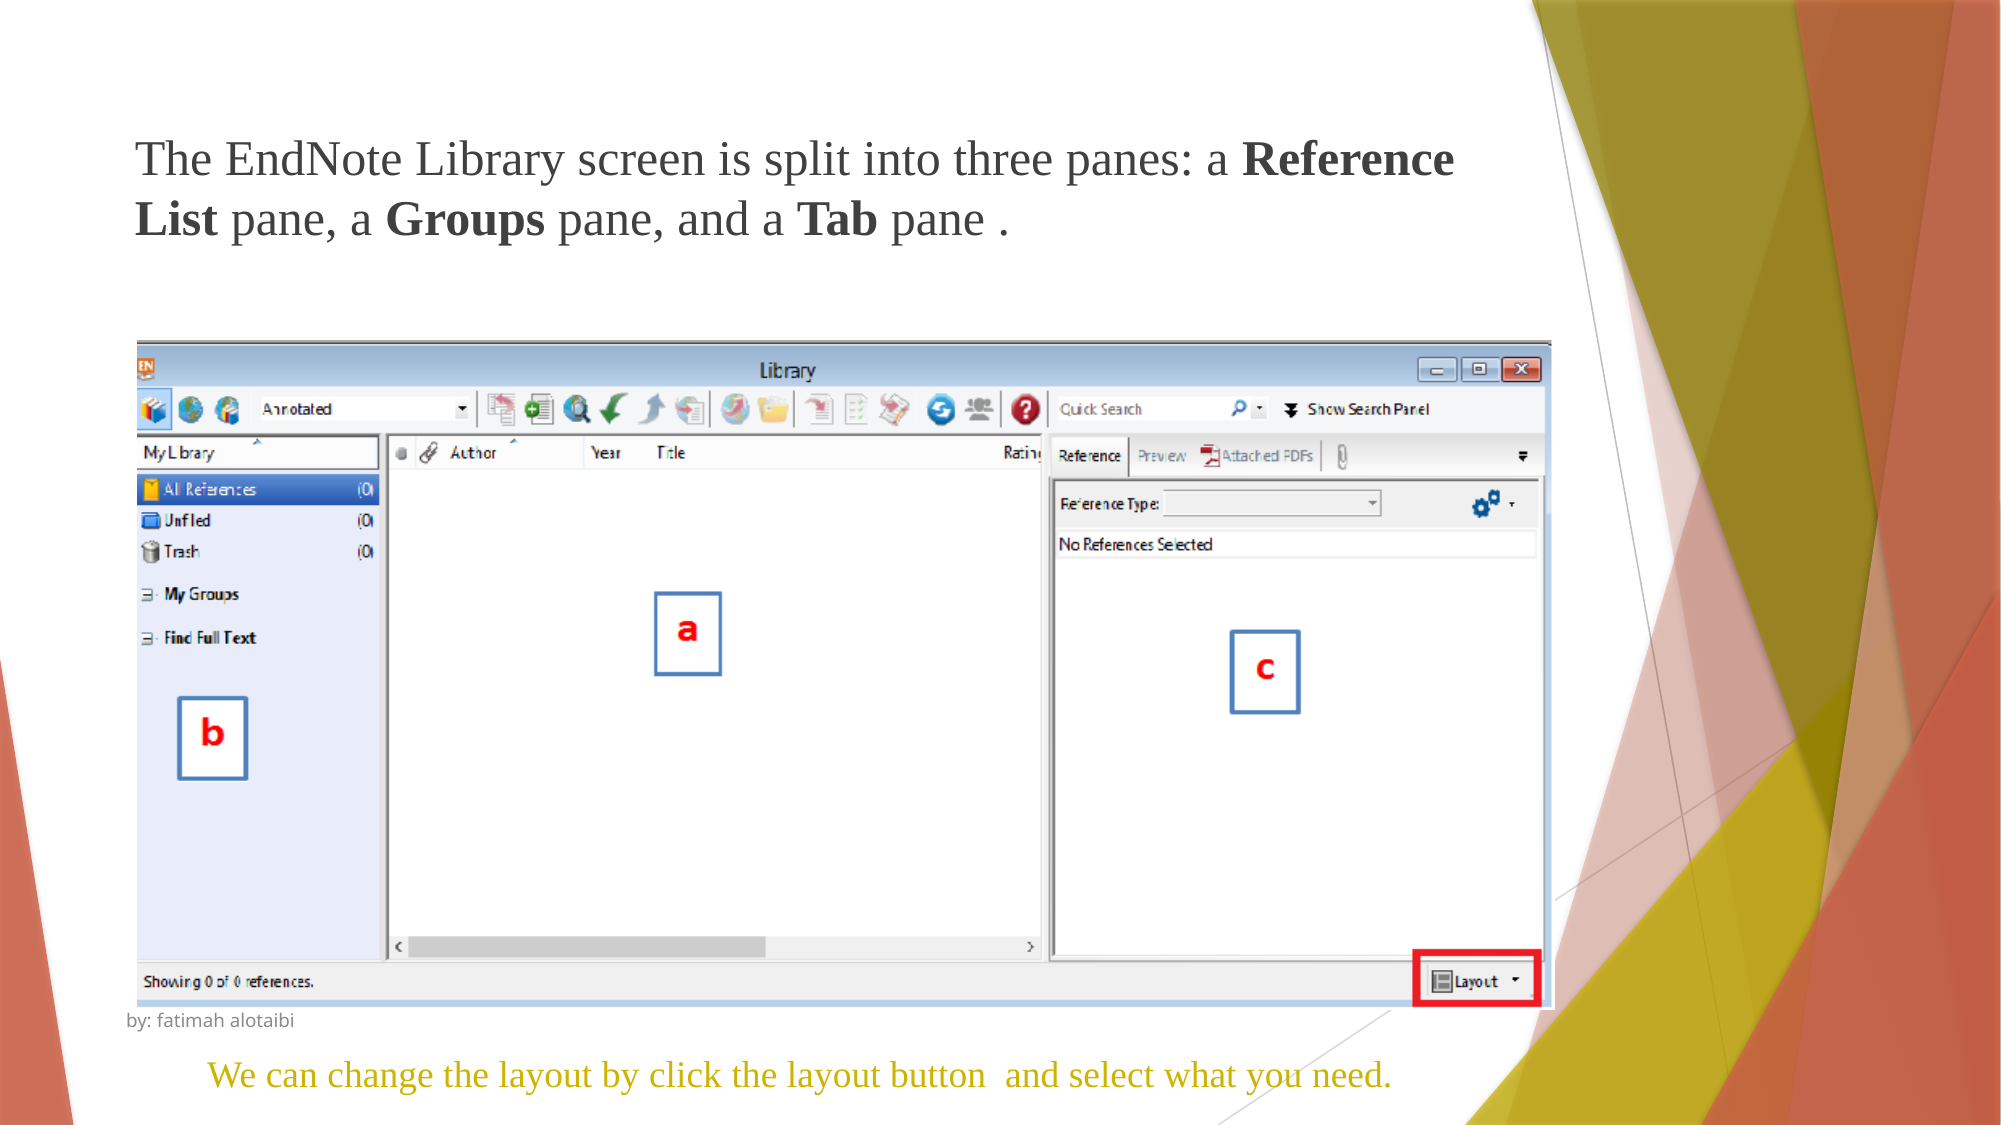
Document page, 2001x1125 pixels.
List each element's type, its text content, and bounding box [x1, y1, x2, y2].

footer by: fatimah alotaibi [111, 991, 1145, 1051]
text_box We can change the layout by click the layout button and select what you need. [192, 1042, 1458, 1102]
list The EndNote Library screen is split into three panes: a Reference List pane, a Groups pane, and a Tab pane . [119, 118, 1531, 975]
picture [136, 339, 1556, 1011]
